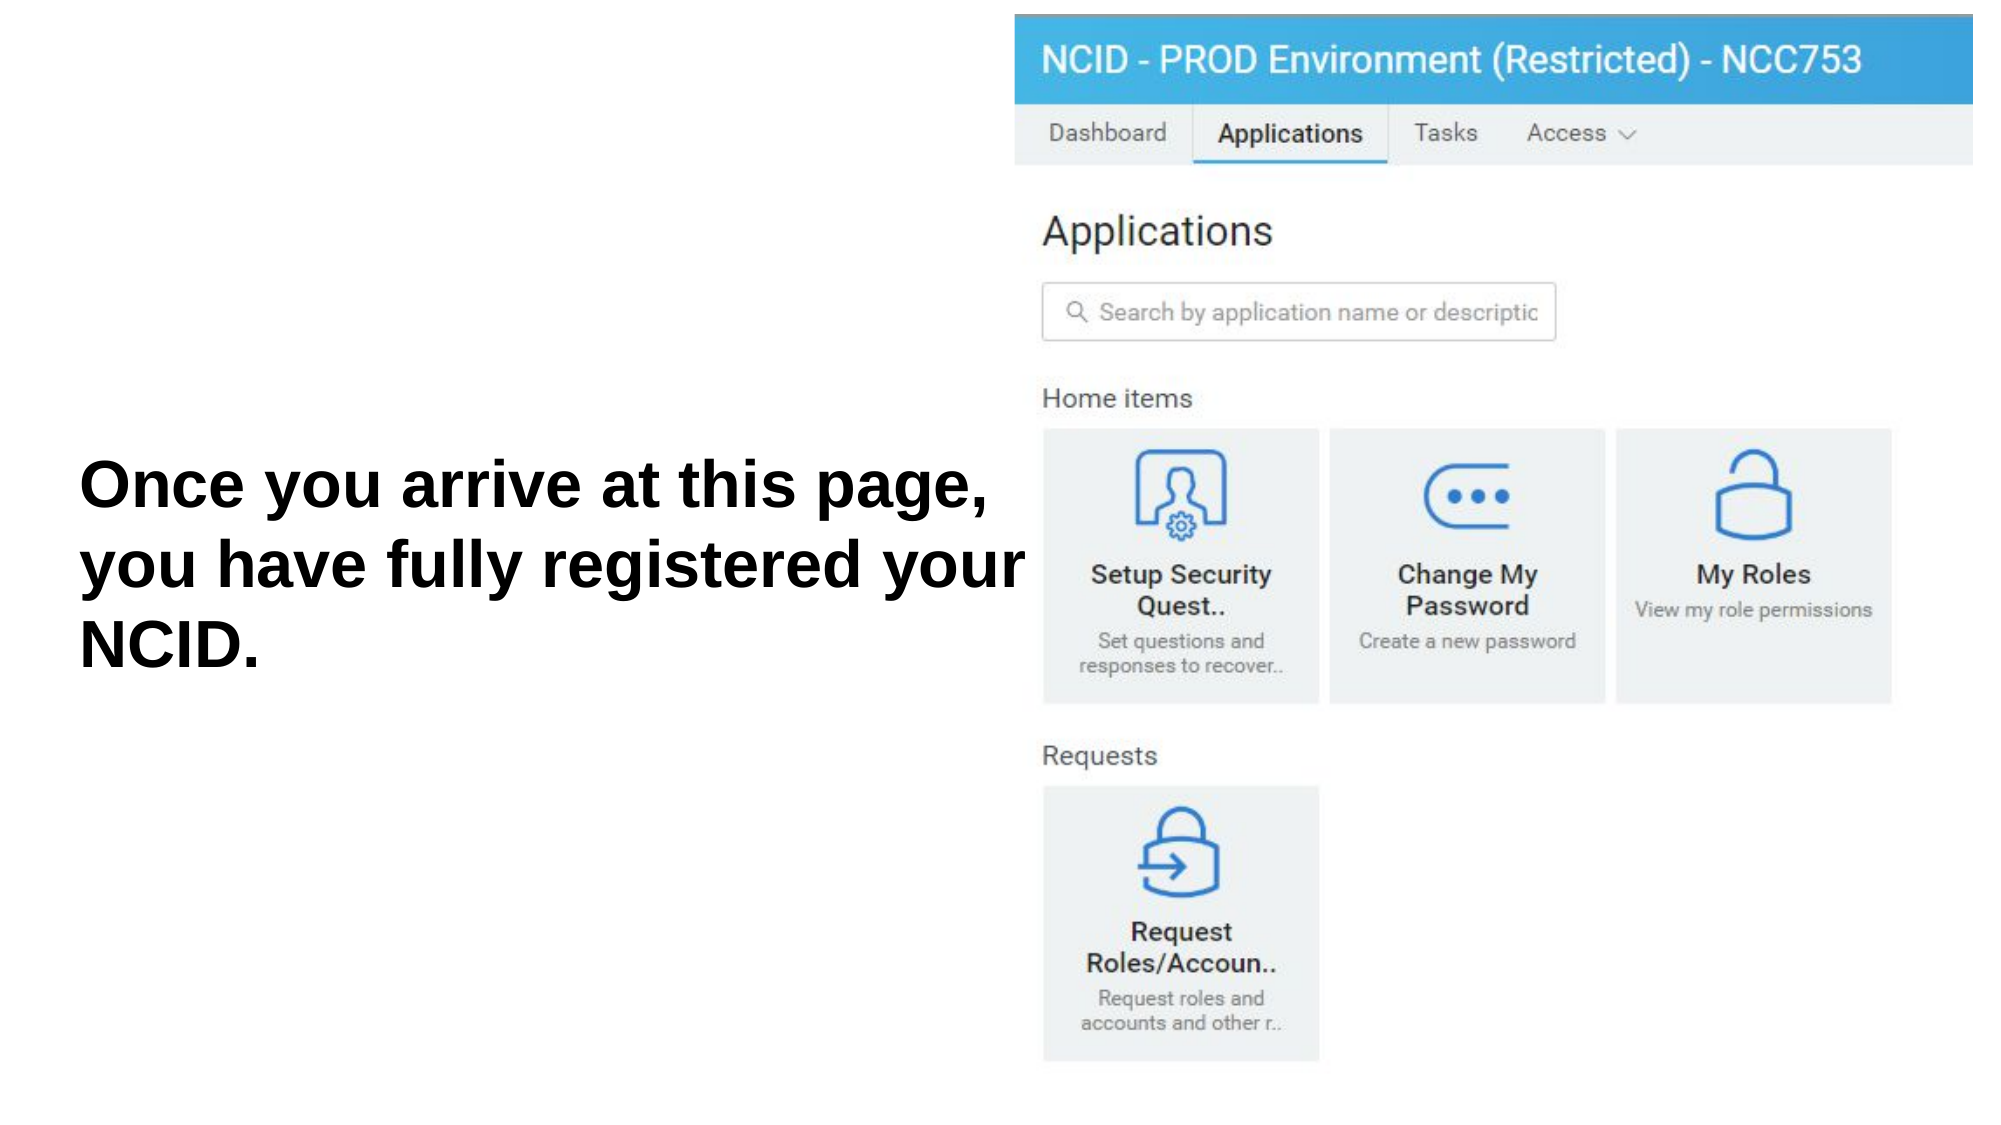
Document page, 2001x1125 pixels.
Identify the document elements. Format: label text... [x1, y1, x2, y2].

picture [1014, 14, 1976, 1125]
text_box Once you arrive at this page, you have fully registered your NCID. [64, 433, 1014, 689]
